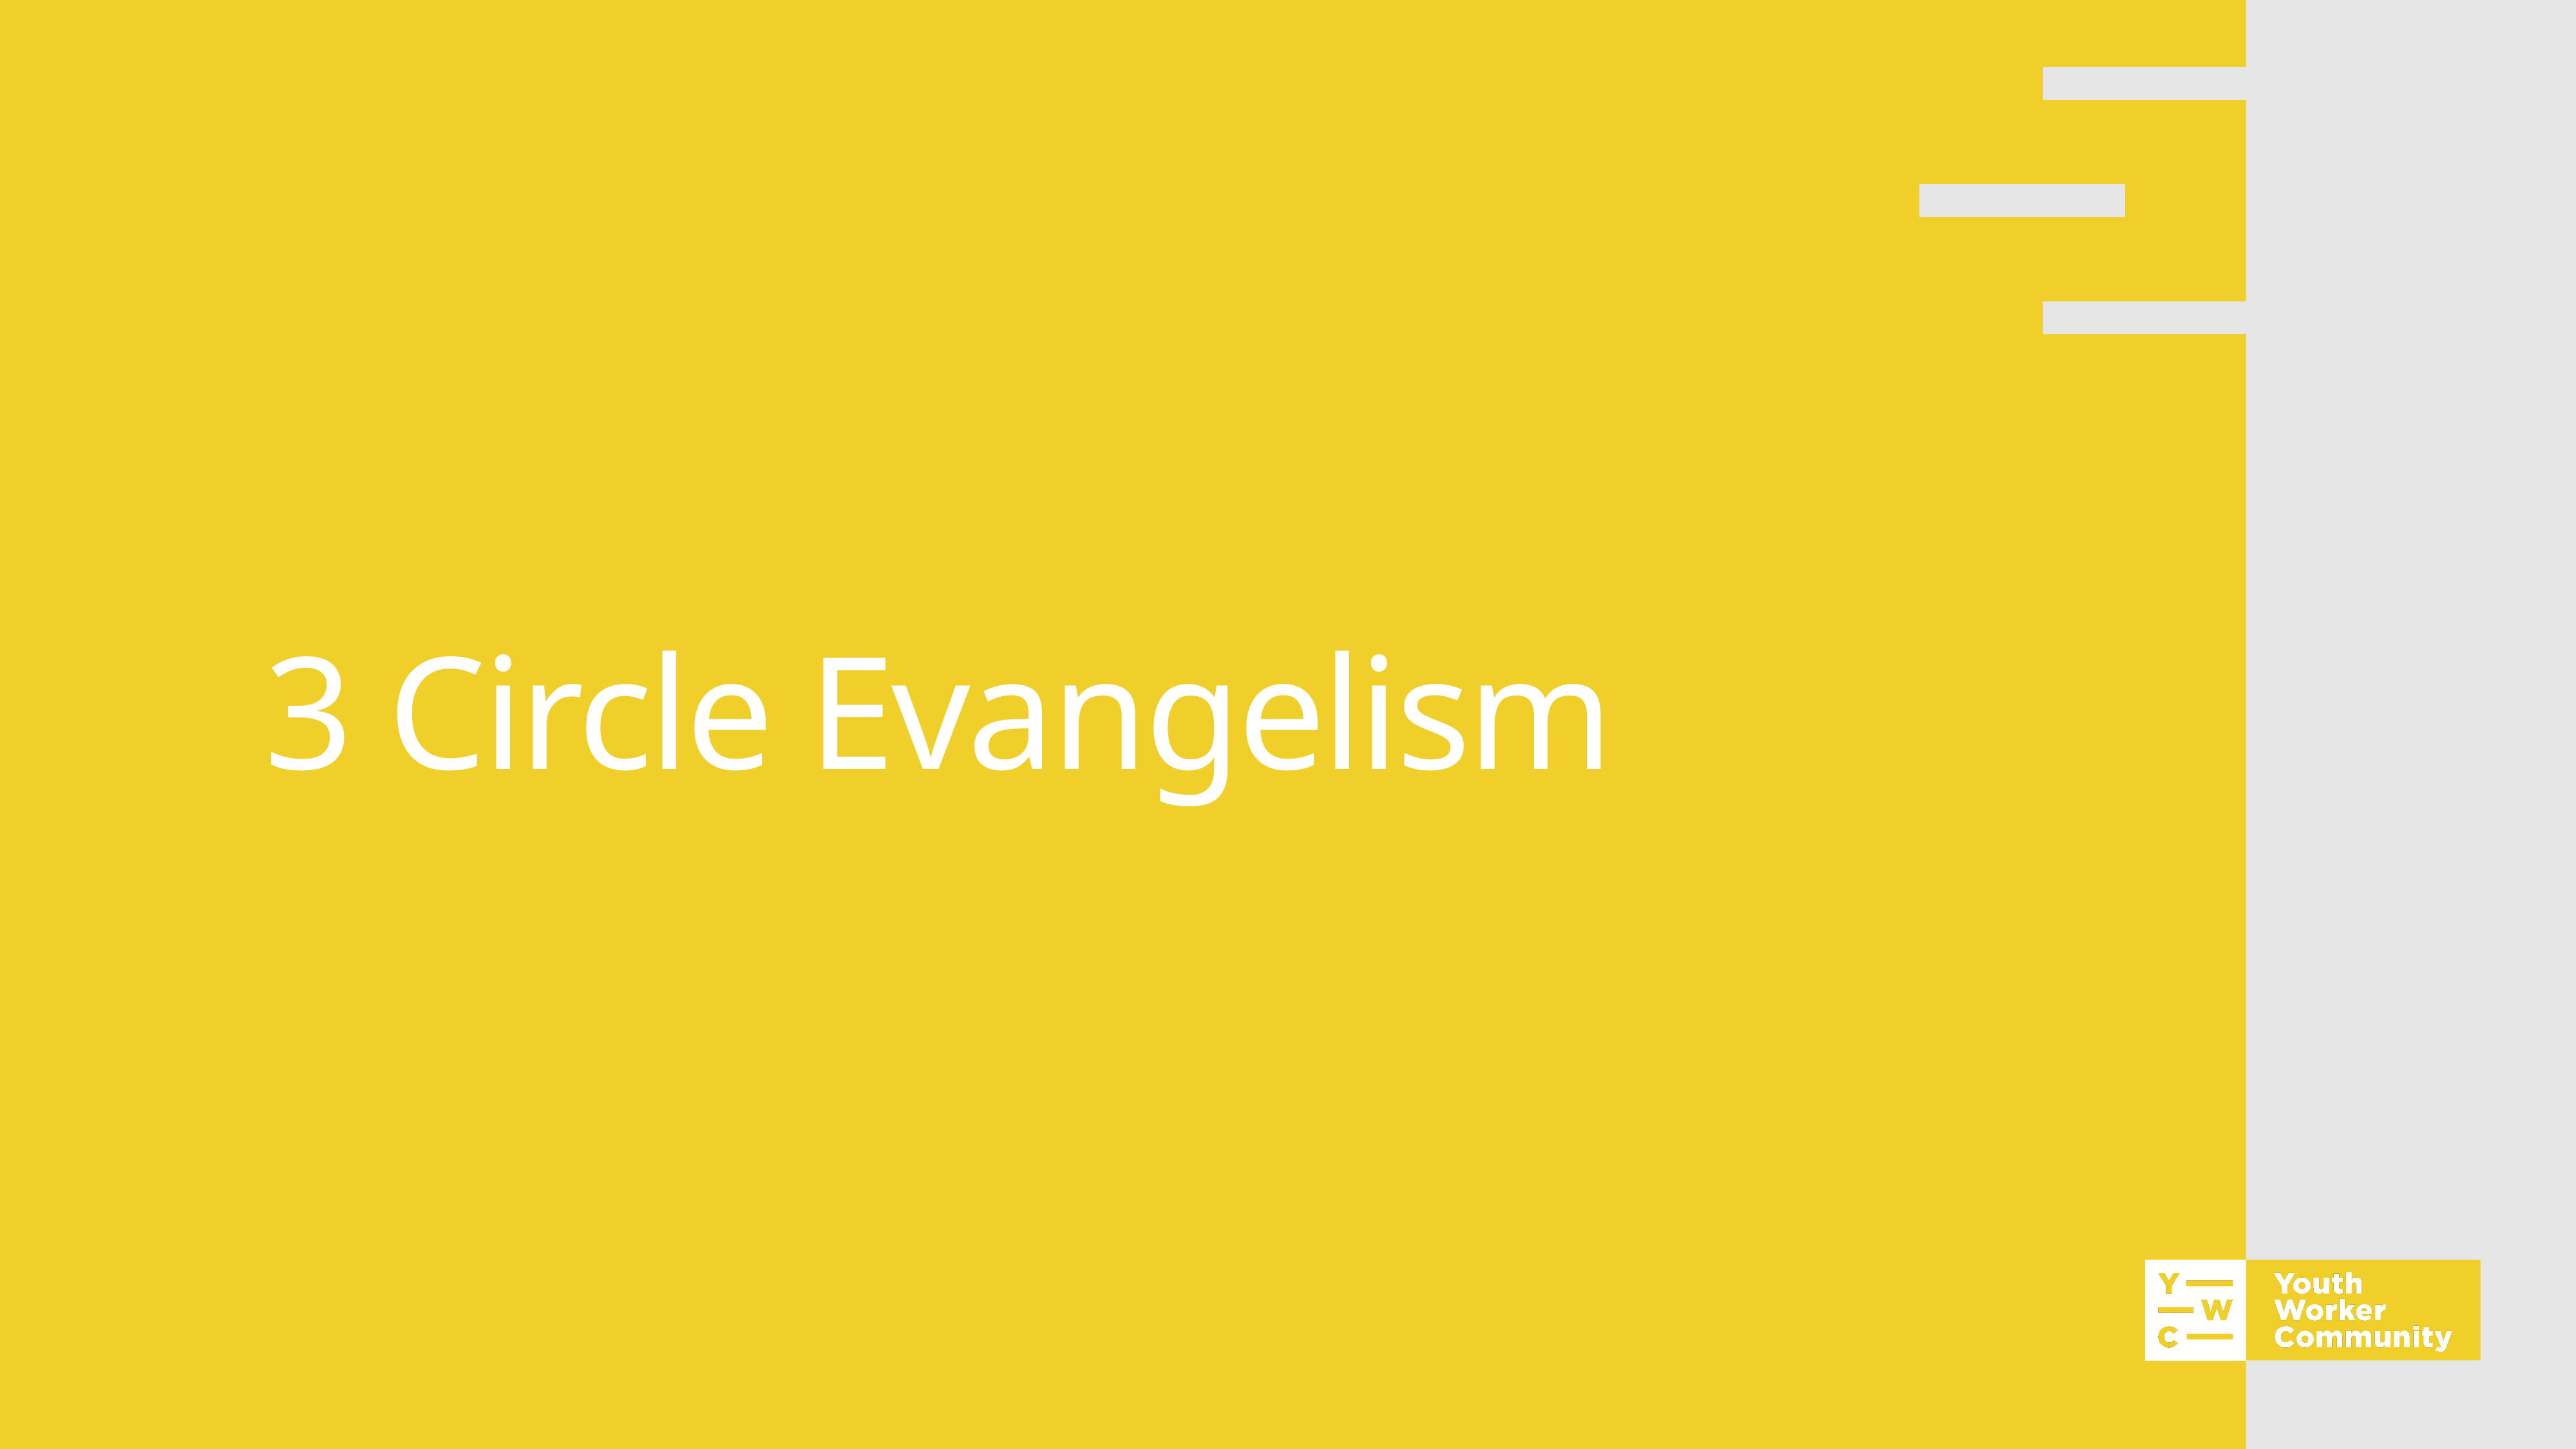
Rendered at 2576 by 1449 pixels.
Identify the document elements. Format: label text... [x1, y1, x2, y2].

picture [2145, 1260, 2452, 1361]
title 3 Circle Evangelism [258, 478, 1958, 971]
